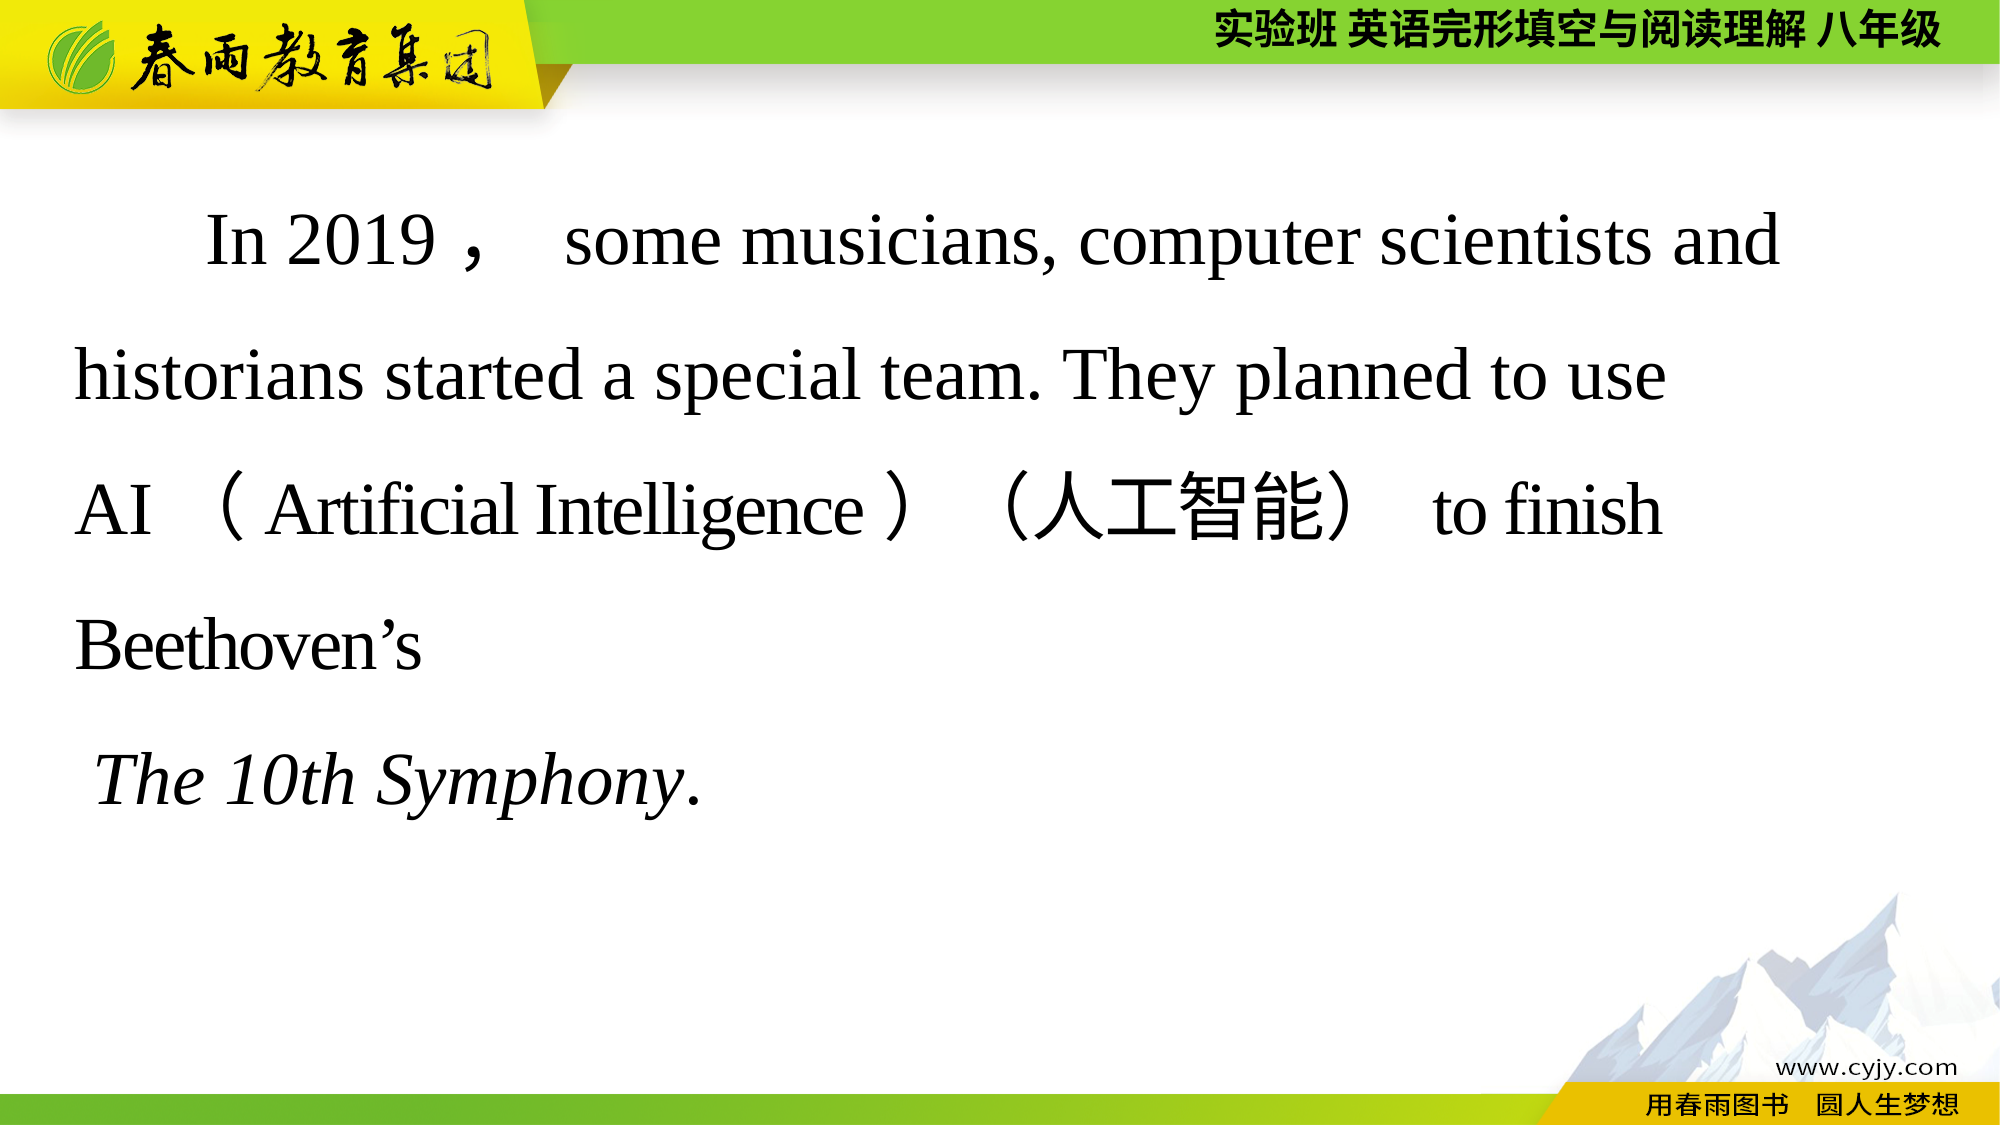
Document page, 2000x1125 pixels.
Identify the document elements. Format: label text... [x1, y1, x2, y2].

picture [0, 0, 2000, 1125]
list In 2019， some musicians, computer scientists and historians started a special team. They planned to use AI（Artificial Intelligence）（人工智能） to finish Beethoven’s The 10th Symphony. [59, 137, 1944, 698]
